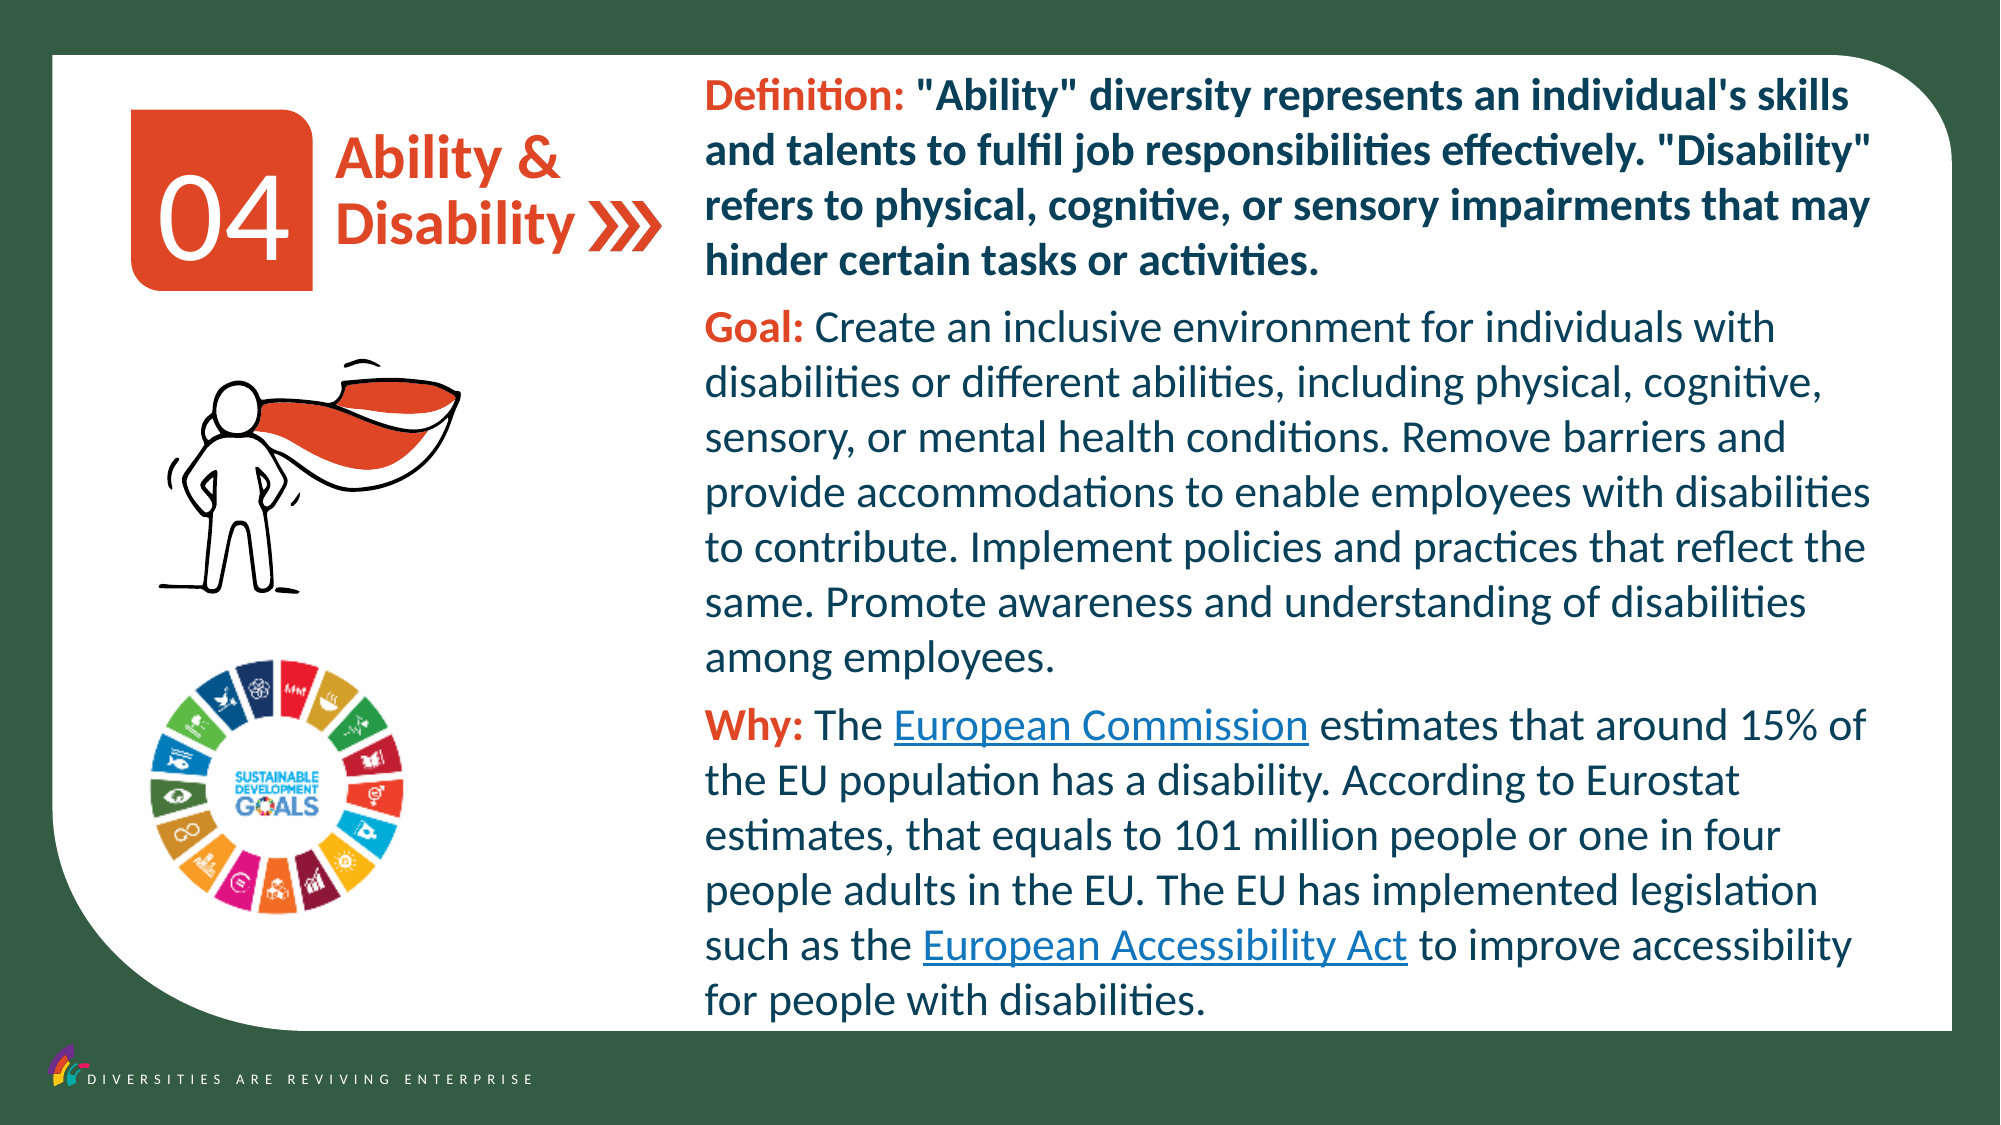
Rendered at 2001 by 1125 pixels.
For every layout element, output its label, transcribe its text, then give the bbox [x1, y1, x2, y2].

text_box 04 [124, 106, 306, 263]
picture [126, 646, 423, 929]
text_box Ability & Disability [320, 119, 718, 297]
text_box [130, 119, 314, 292]
text_box Definition: "Ability" diversity represents an individual's skills and talents to fulfil job responsibilities effectively. "Disability" refers to physical, cognitive, or sensory impairments that may hinder certain tasks or activities. Goal: Create an inclusive environment for individuals with disabilities or different abilities, including physical, cognitive, sensory, or mental health conditions. Remove barriers and provide accommodations to enable employees with disabilities to contribute. Implement policies and practices that reflect the same. Promote awareness and understanding of disabilities among employees. Why: The European Commission estimates that around 15% of the EU population has a disability. According to Eurostat estimates, that equals to 101 million people or one in four people adults in the EU. The EU has implemented legislation such as the European Accessibility Act to improve accessibility for people with disabilities. [689, 57, 1908, 254]
picture [581, 183, 668, 269]
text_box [158, 358, 461, 594]
